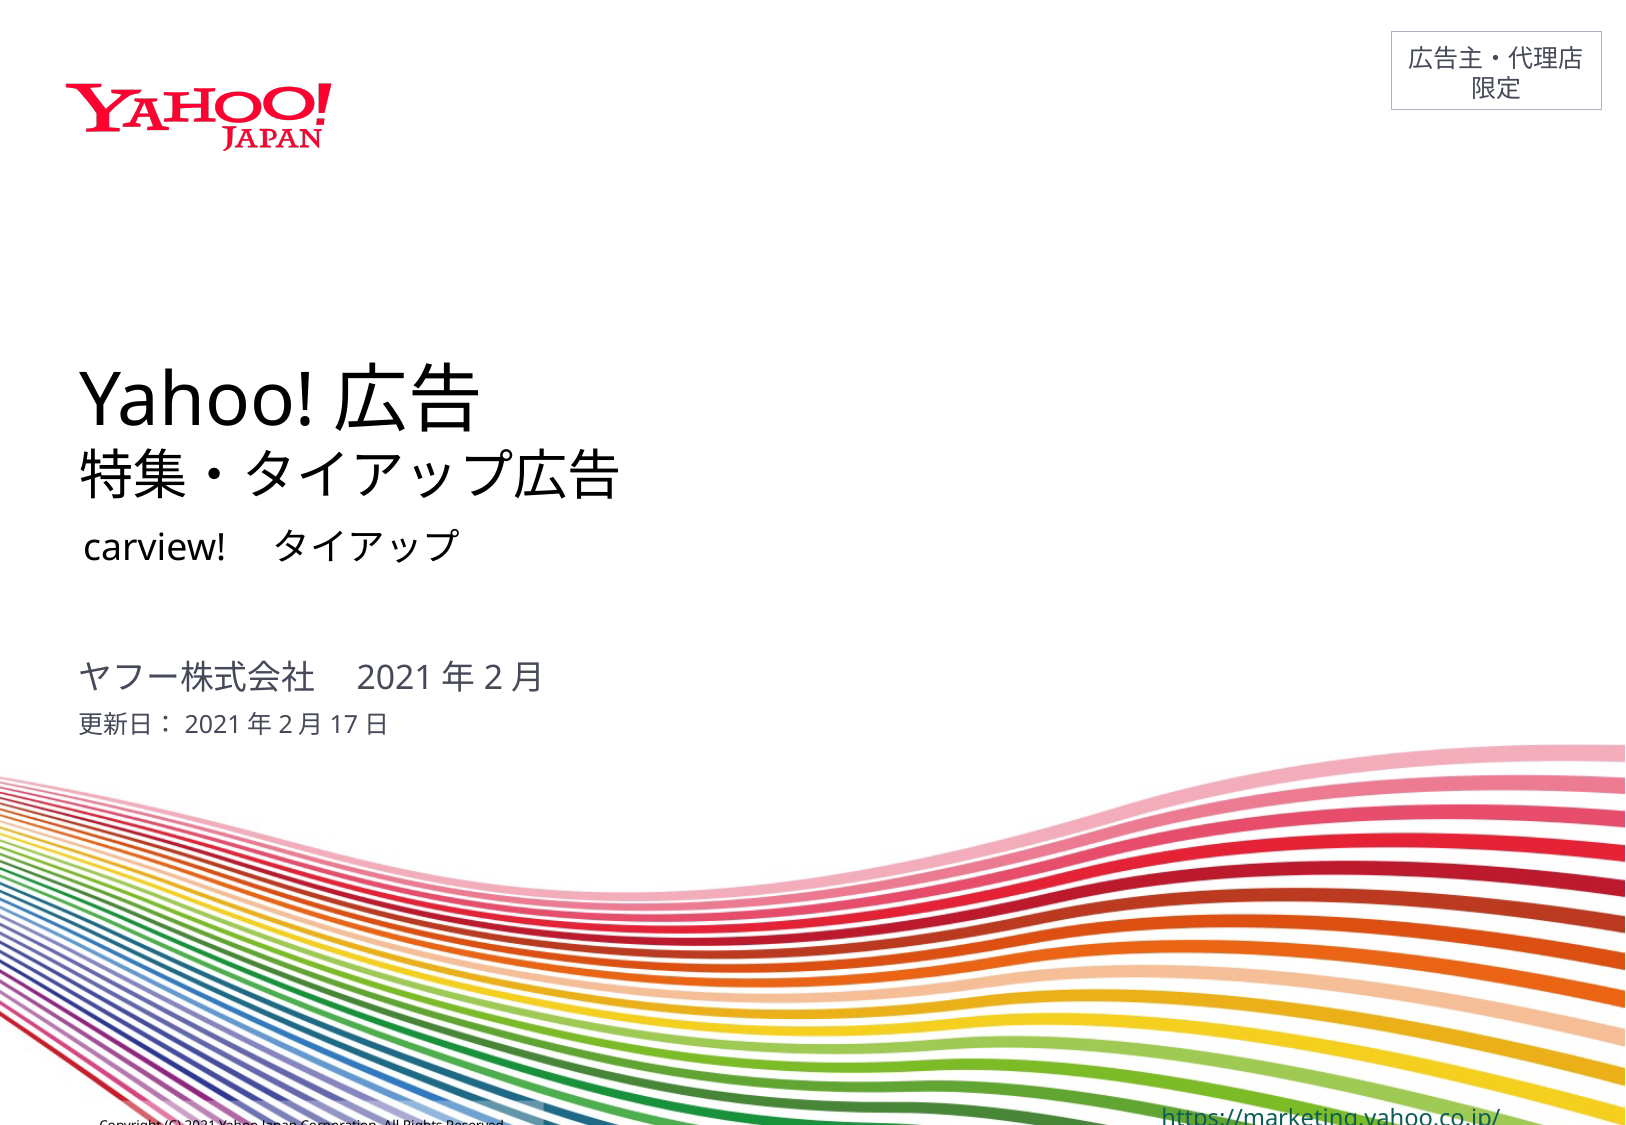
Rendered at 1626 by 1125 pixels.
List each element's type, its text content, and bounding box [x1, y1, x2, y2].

text_box ヤフー株式会社 2021年2月 更新日：2021年2月17日 [63, 646, 650, 740]
picture [0, 743, 1625, 1125]
text_box Yahoo!広告 特集・タイアップ広告 [64, 343, 1545, 513]
picture [39, 66, 358, 165]
text_box carview! タイアップ [68, 515, 907, 575]
